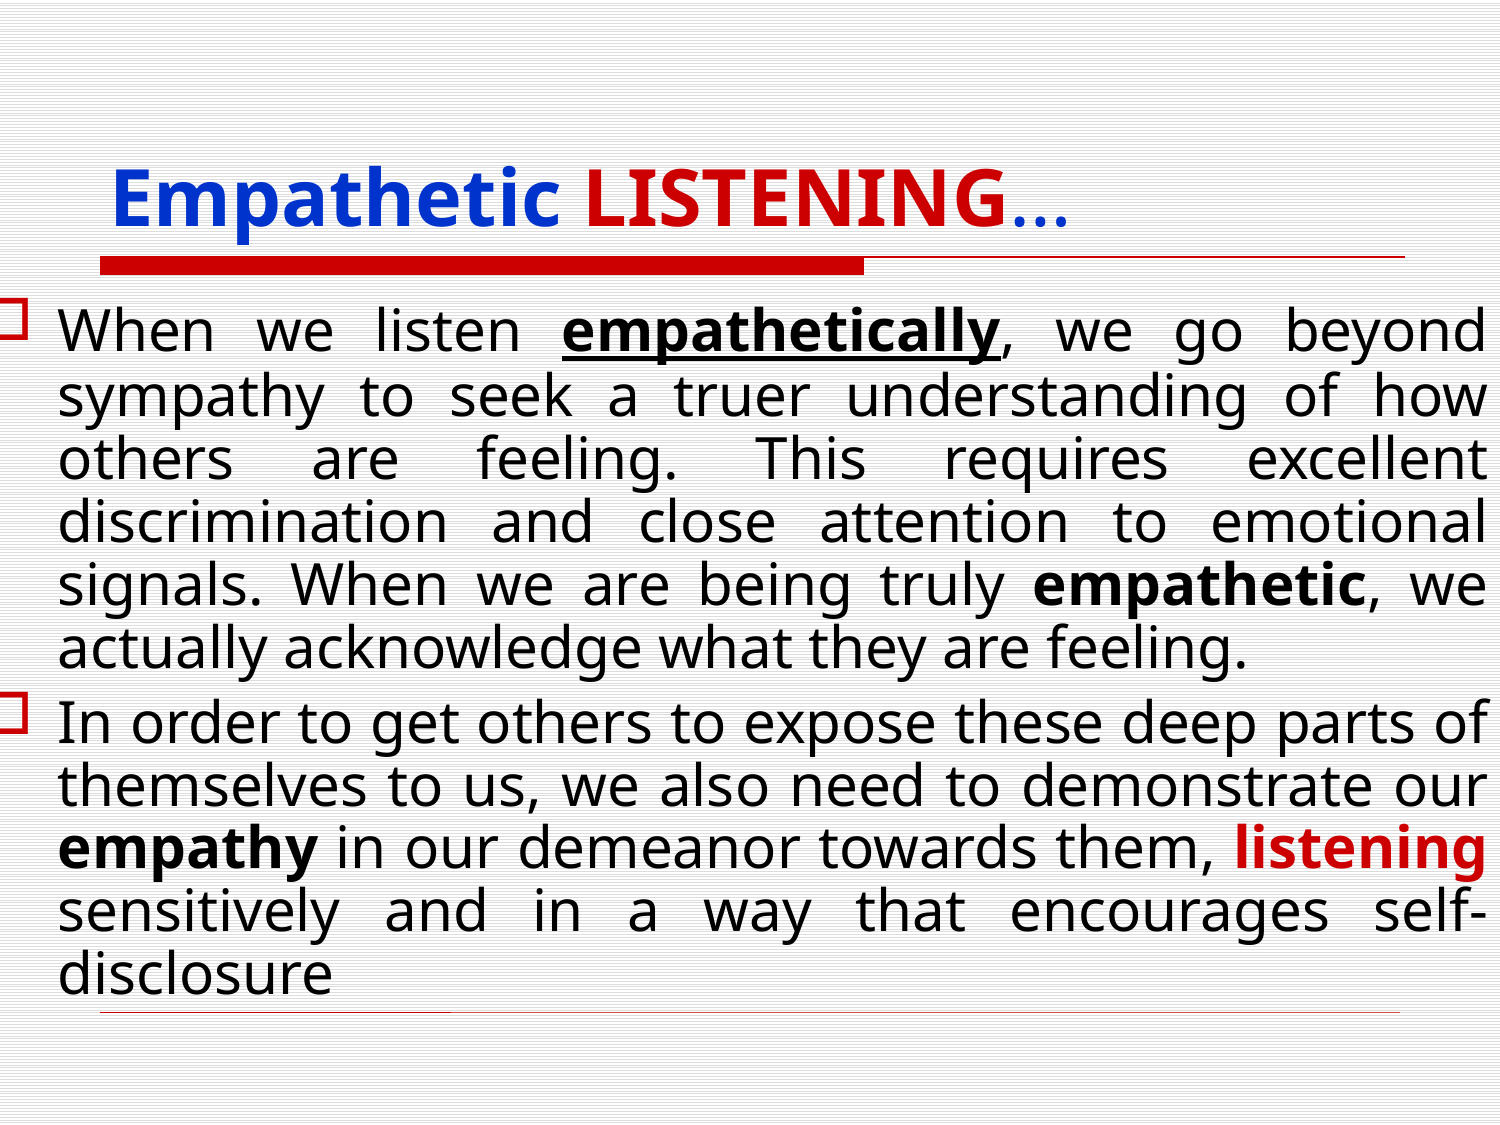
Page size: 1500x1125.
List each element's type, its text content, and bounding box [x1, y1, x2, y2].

list When we listen empathetically, we go beyond sympathy to seek a truer understanding of how others are feeling. This requires excellent discrimination and close attention to emotional signals. When we are being truly empathetic, we actually acknowledge what they are feeling. In order to get others to expose these deep parts of themselves to us, we also need to demonstrate our empathy in our demeanor towards them, listening sensitively and in a way that encourages self-disclosure [0, 287, 1500, 1013]
title Empathetic LISTENING… [93, 49, 1407, 250]
